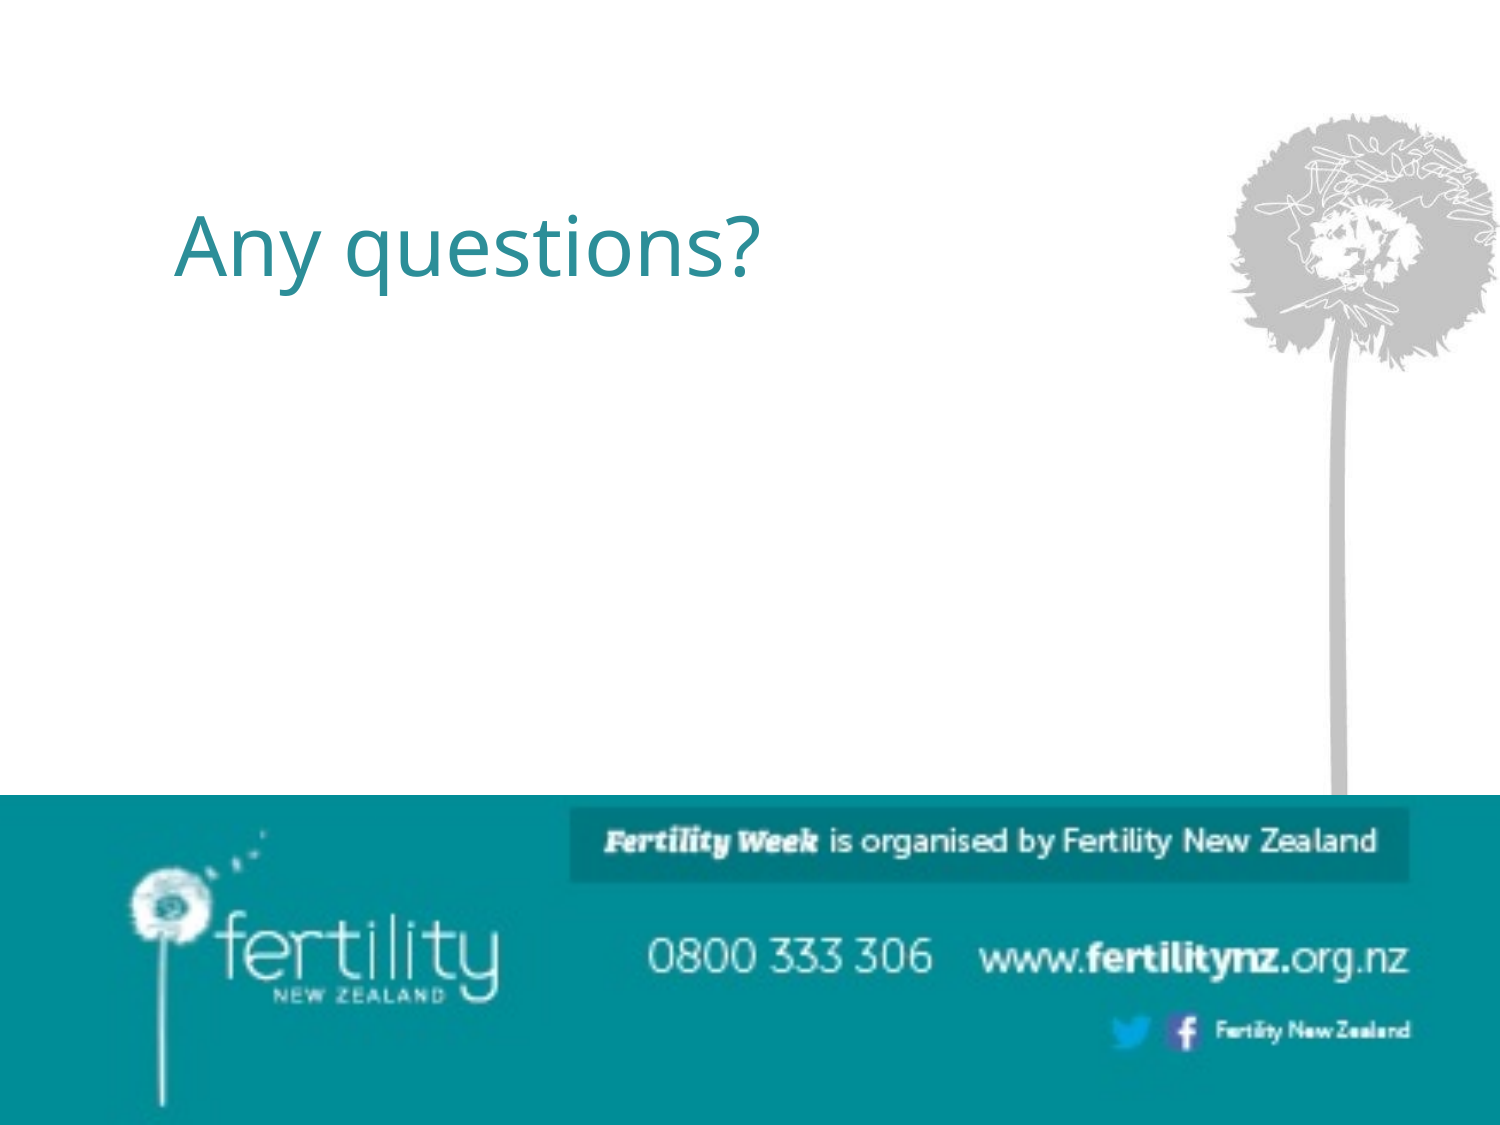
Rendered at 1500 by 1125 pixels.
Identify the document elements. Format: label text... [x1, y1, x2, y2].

title Any questions? [159, 149, 1500, 337]
picture [1227, 113, 1500, 149]
picture [0, 337, 1500, 1125]
